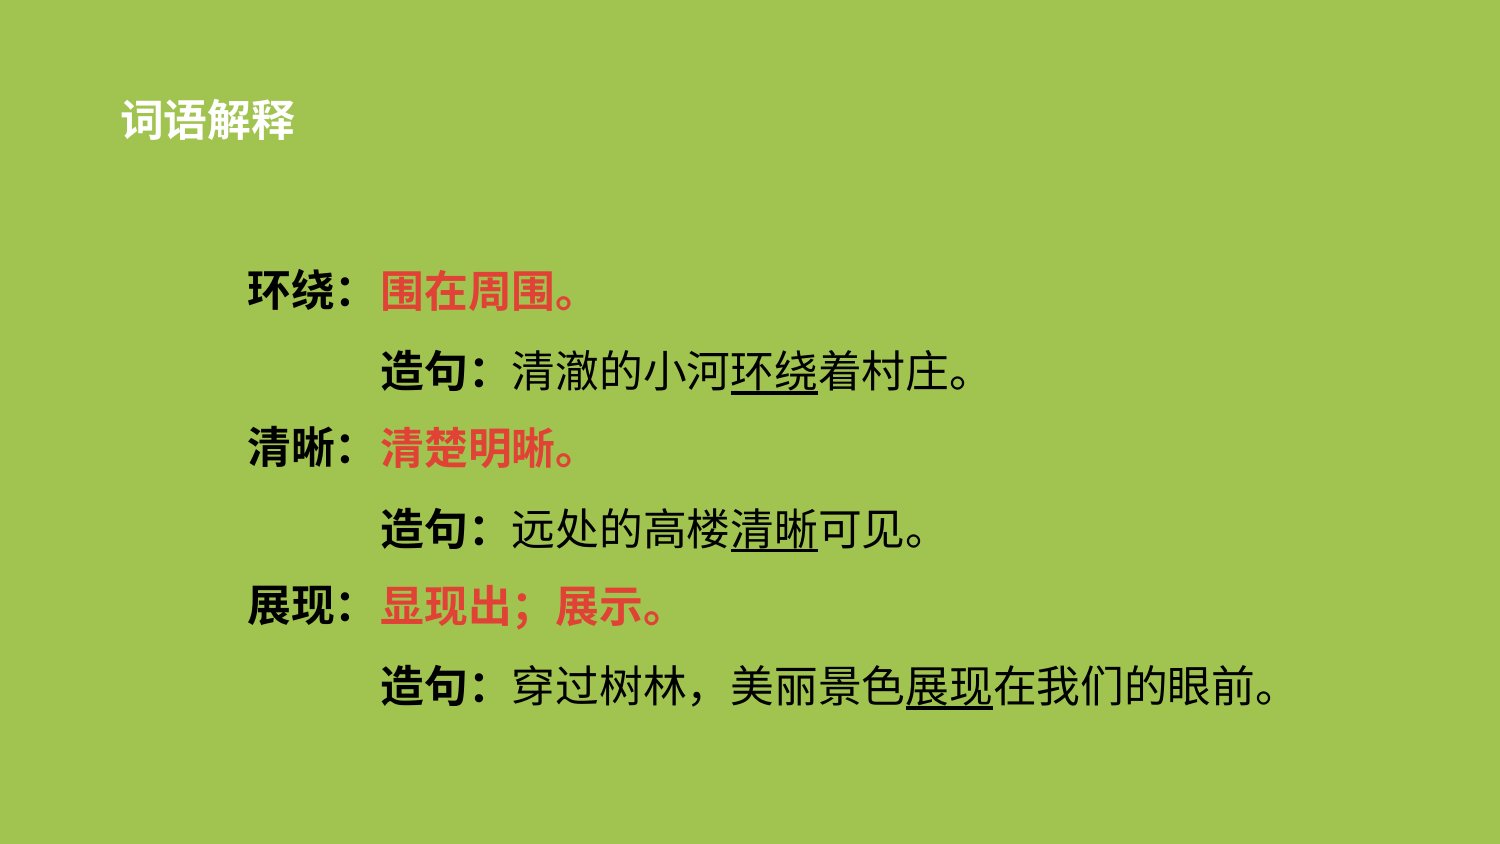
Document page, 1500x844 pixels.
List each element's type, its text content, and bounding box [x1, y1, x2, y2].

text_box 词语解释 [78, 80, 337, 158]
text_box 环绕： 清晰： 展现： [235, 256, 986, 636]
text_box 造句：清澈的小河环绕着村庄。 造句：远处的高楼清晰可见。 造句：穿过树林，美丽景色展现在我们的眼前。 [369, 338, 1467, 718]
text_box 围在周围。 清楚明晰。 显现出；展示。 [369, 257, 1120, 338]
